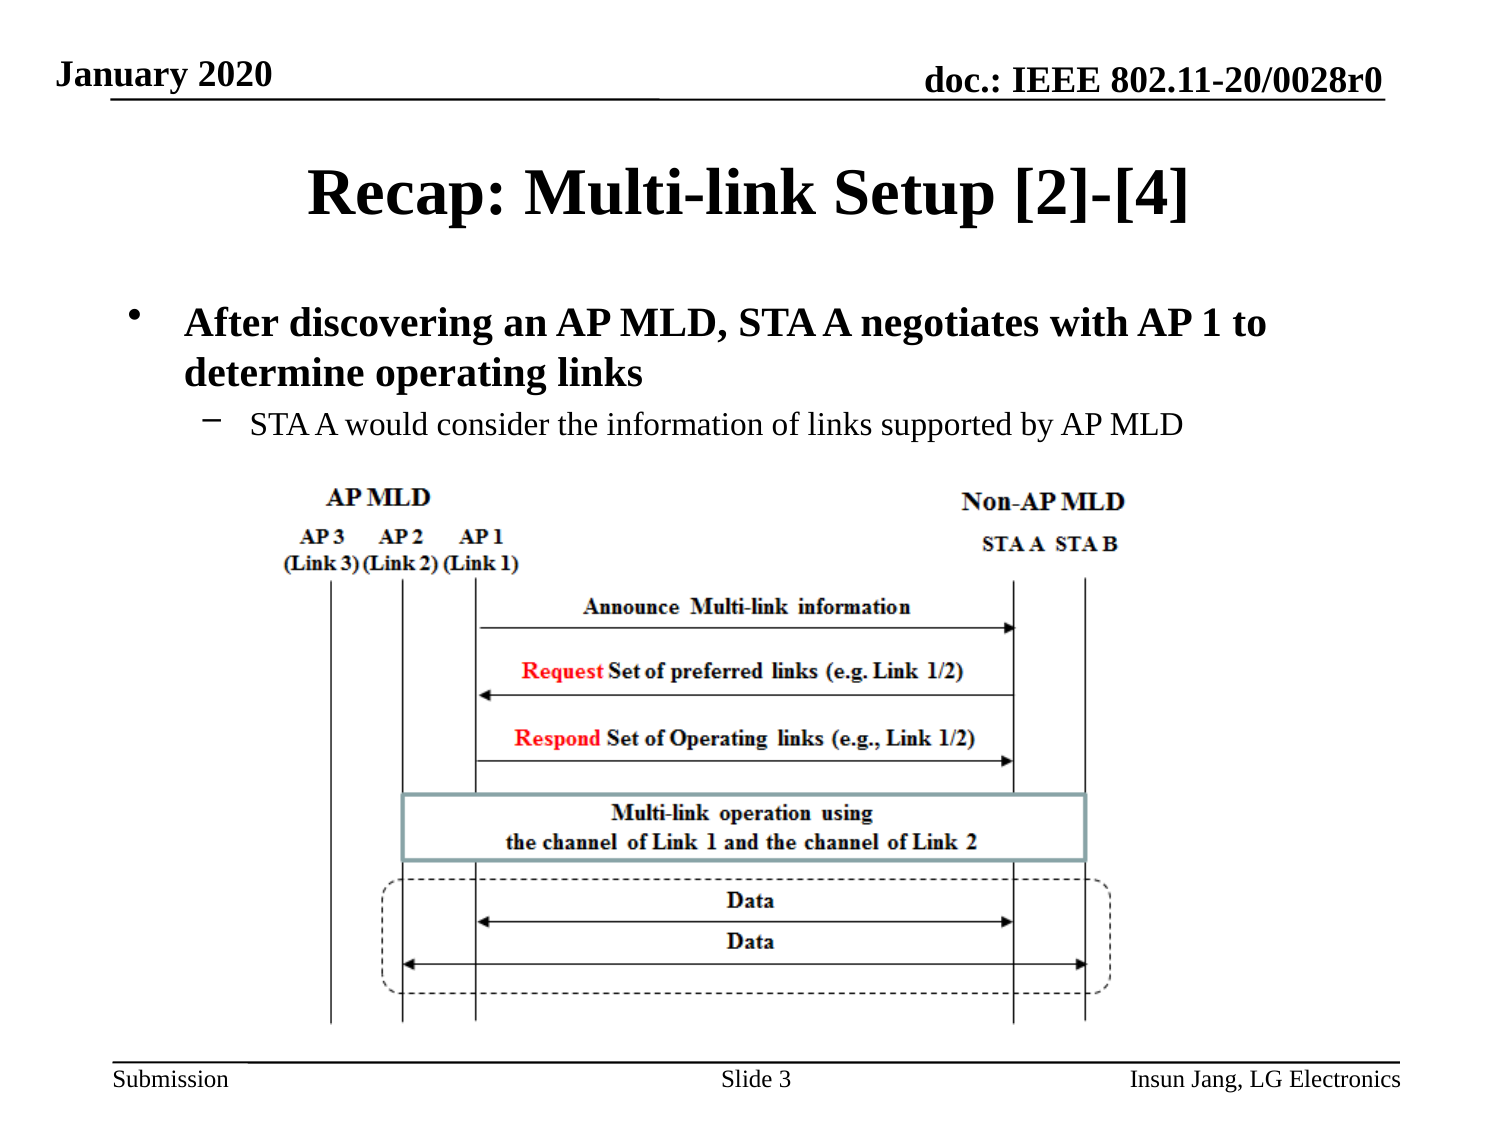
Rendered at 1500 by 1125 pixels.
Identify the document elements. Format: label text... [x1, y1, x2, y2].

footer Insun Jang, LG Electronics [1125, 1061, 1402, 1093]
picture [237, 468, 1209, 1026]
slide_number Slide 3 [712, 1061, 800, 1093]
list After discovering an AP MLD, STA A negotiates with AP 1 to determine operating links STA A would consider the information of links supported by AP MLD [112, 287, 1388, 1000]
title Recap: Multi-link Setup [2]-[4] [112, 112, 1388, 263]
